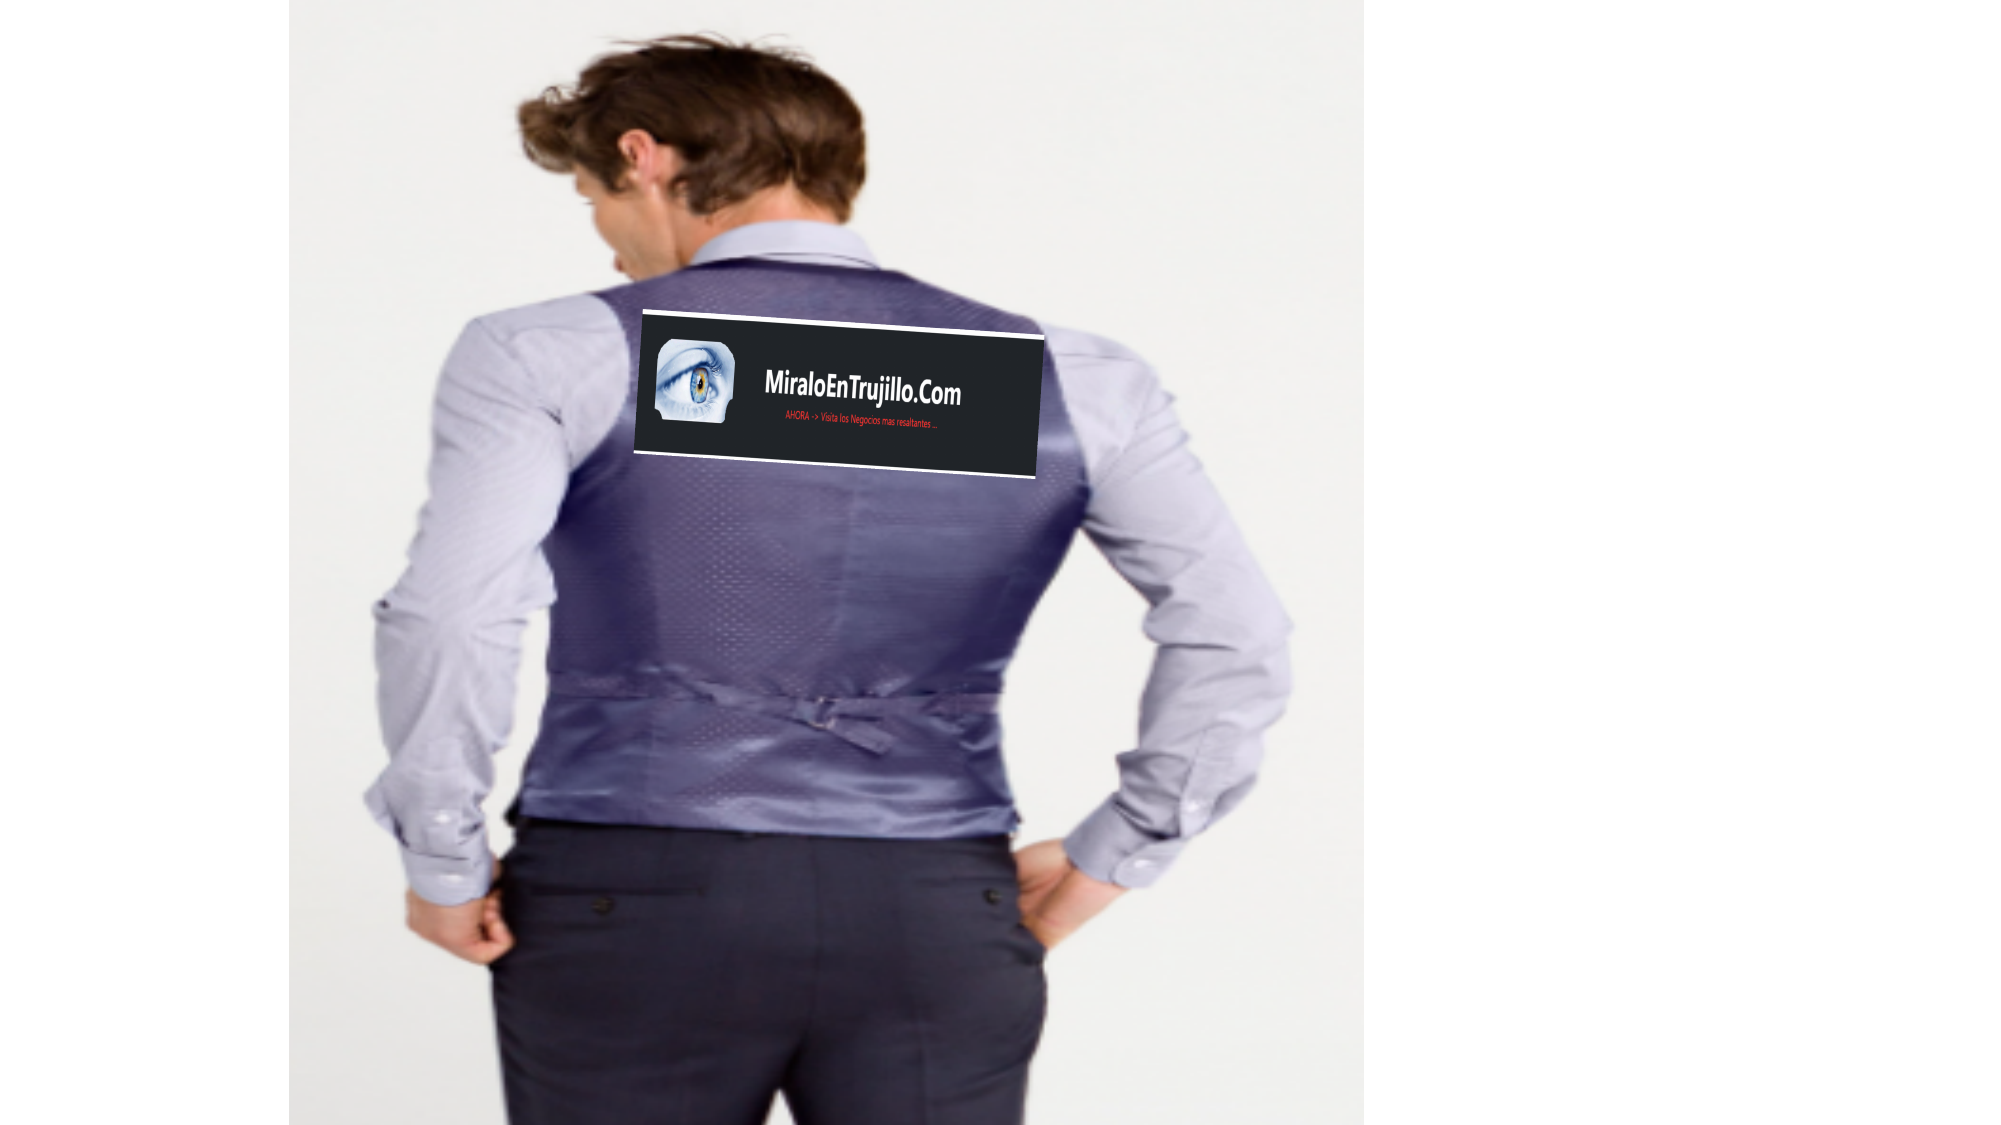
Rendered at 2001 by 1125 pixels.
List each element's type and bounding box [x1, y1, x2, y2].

picture [289, 0, 1364, 1125]
